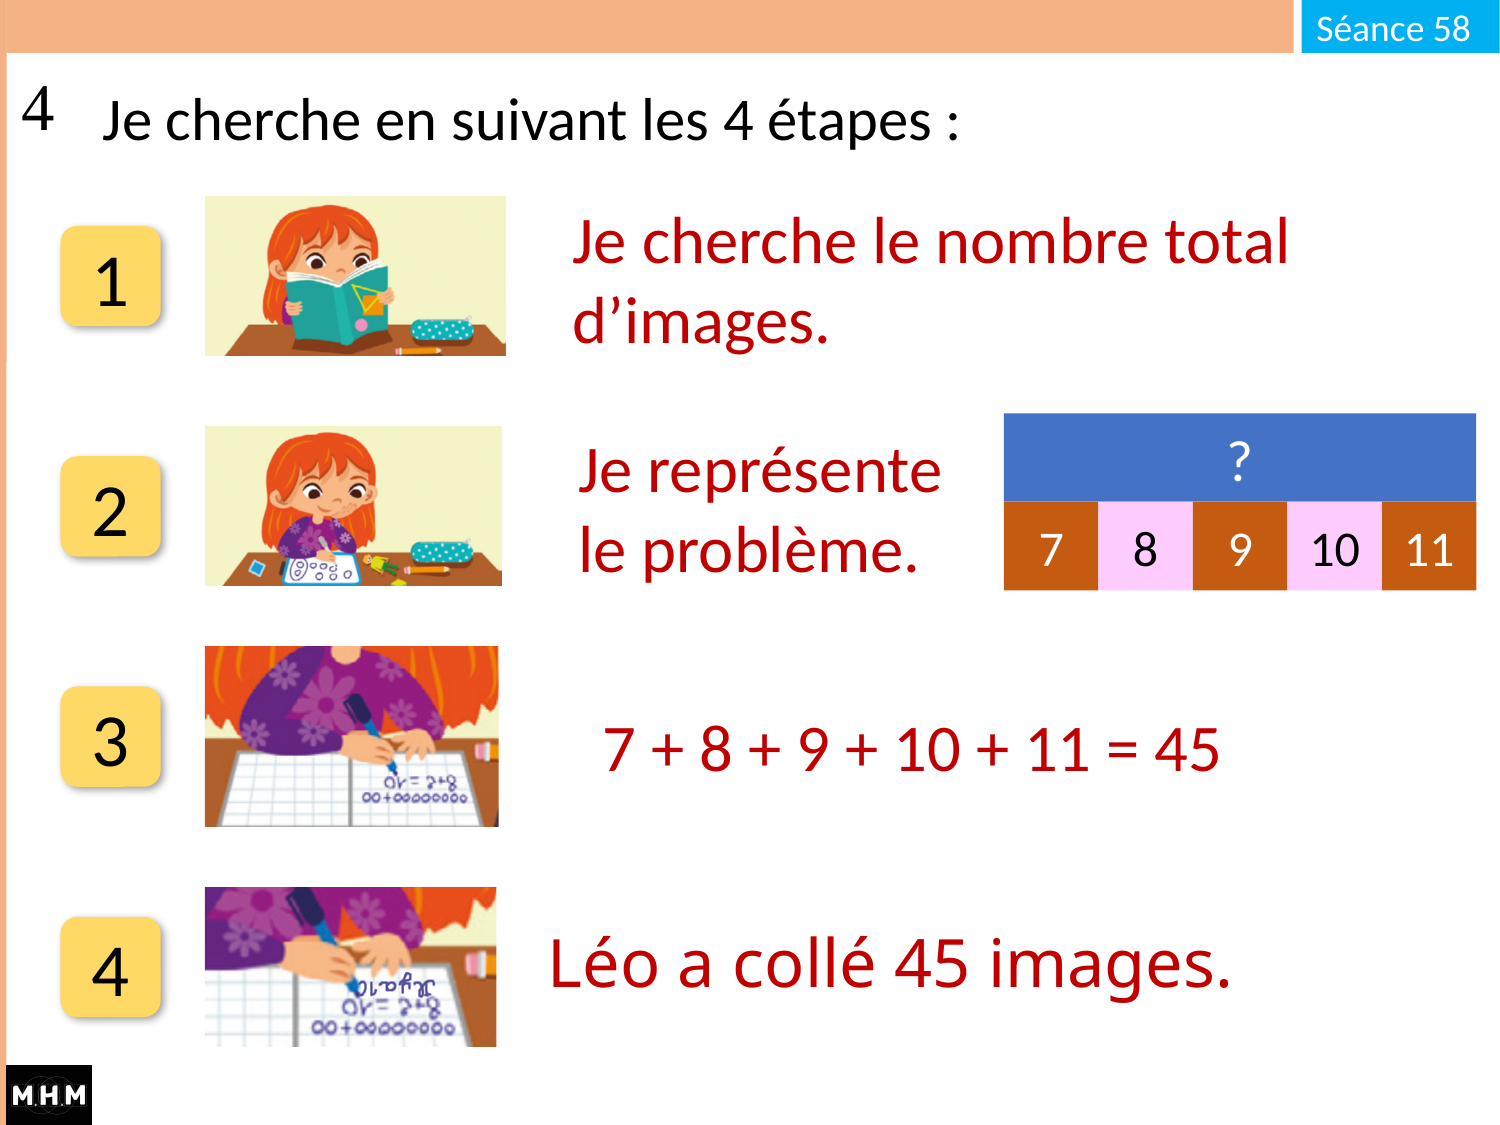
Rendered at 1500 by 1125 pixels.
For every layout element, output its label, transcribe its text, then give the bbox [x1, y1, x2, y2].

text_box Léo a collé 45 images. [532, 913, 1500, 1009]
text_box Je représente le problème. [563, 418, 984, 593]
text_box 2 [58, 454, 163, 559]
picture [204, 645, 499, 828]
text_box 3 [58, 684, 163, 789]
picture [204, 196, 515, 356]
picture [204, 887, 497, 1047]
text_box 7 [1002, 500, 1096, 593]
text_box 10 [1285, 500, 1384, 593]
text_box 7 + 8 + 9 + 10 + 11 = 45 [587, 697, 1493, 793]
text_box 9 [1191, 500, 1285, 593]
text_box Je cherche le nombre total d’images. [558, 189, 1458, 365]
picture [204, 426, 503, 587]
text_box 4 [58, 914, 163, 1020]
text_box 1 [58, 223, 163, 329]
text_box ? [1002, 411, 1478, 500]
text_box 11 [1384, 500, 1478, 593]
text_box 8 [1096, 500, 1191, 593]
picture [6, 1065, 92, 1125]
title Je cherche en suivant les 4 étapes : [88, 35, 1382, 160]
